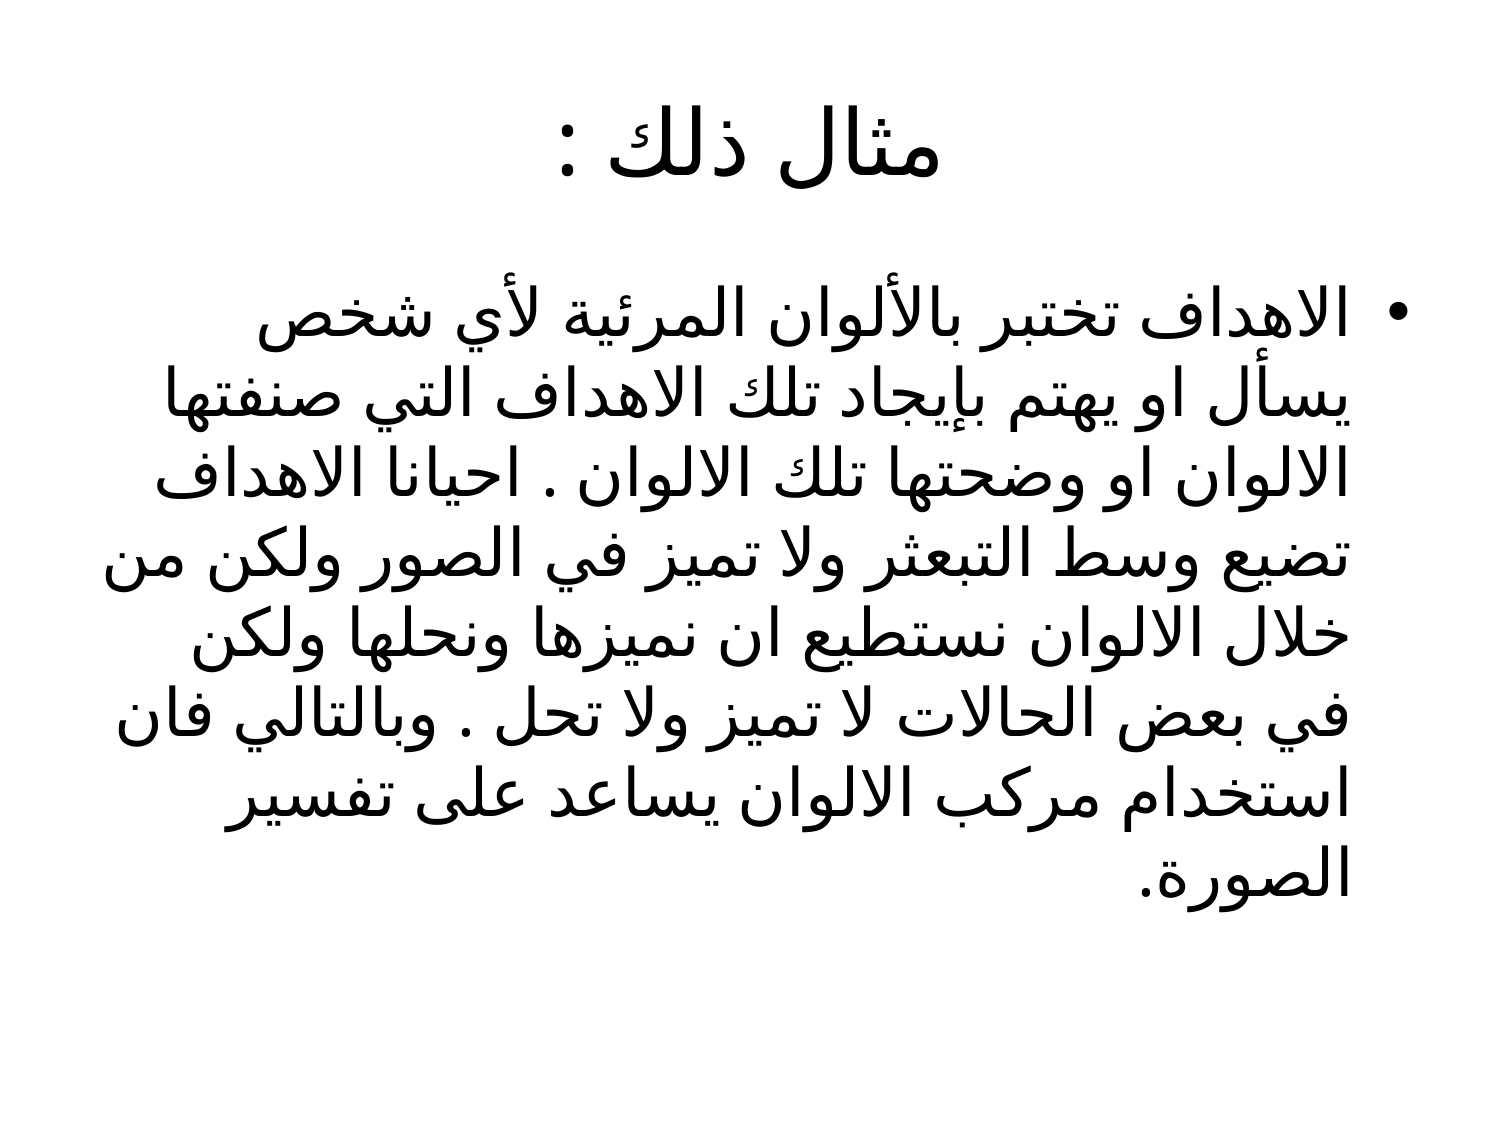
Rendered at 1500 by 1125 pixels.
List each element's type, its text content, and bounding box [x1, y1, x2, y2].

title مثال ذلك : [75, 45, 1425, 233]
list الاهداف تختبر بالألوان المرئية لأي شخص يسأل او يهتم بإيجاد تلك الاهداف التي صنفتها الالوان او وضحتها تلك الالوان . احيانا الاهداف تضيع وسط التبعثر ولا تميز في الصور ولكن من خلال الالوان نستطيع ان نميزها ونحلها ولكن في بعض الحالات لا تميز ولا تحل . وبالتالي فان استخدام مركب الالوان يساعد على تفسير الصورة. [75, 262, 1425, 1005]
